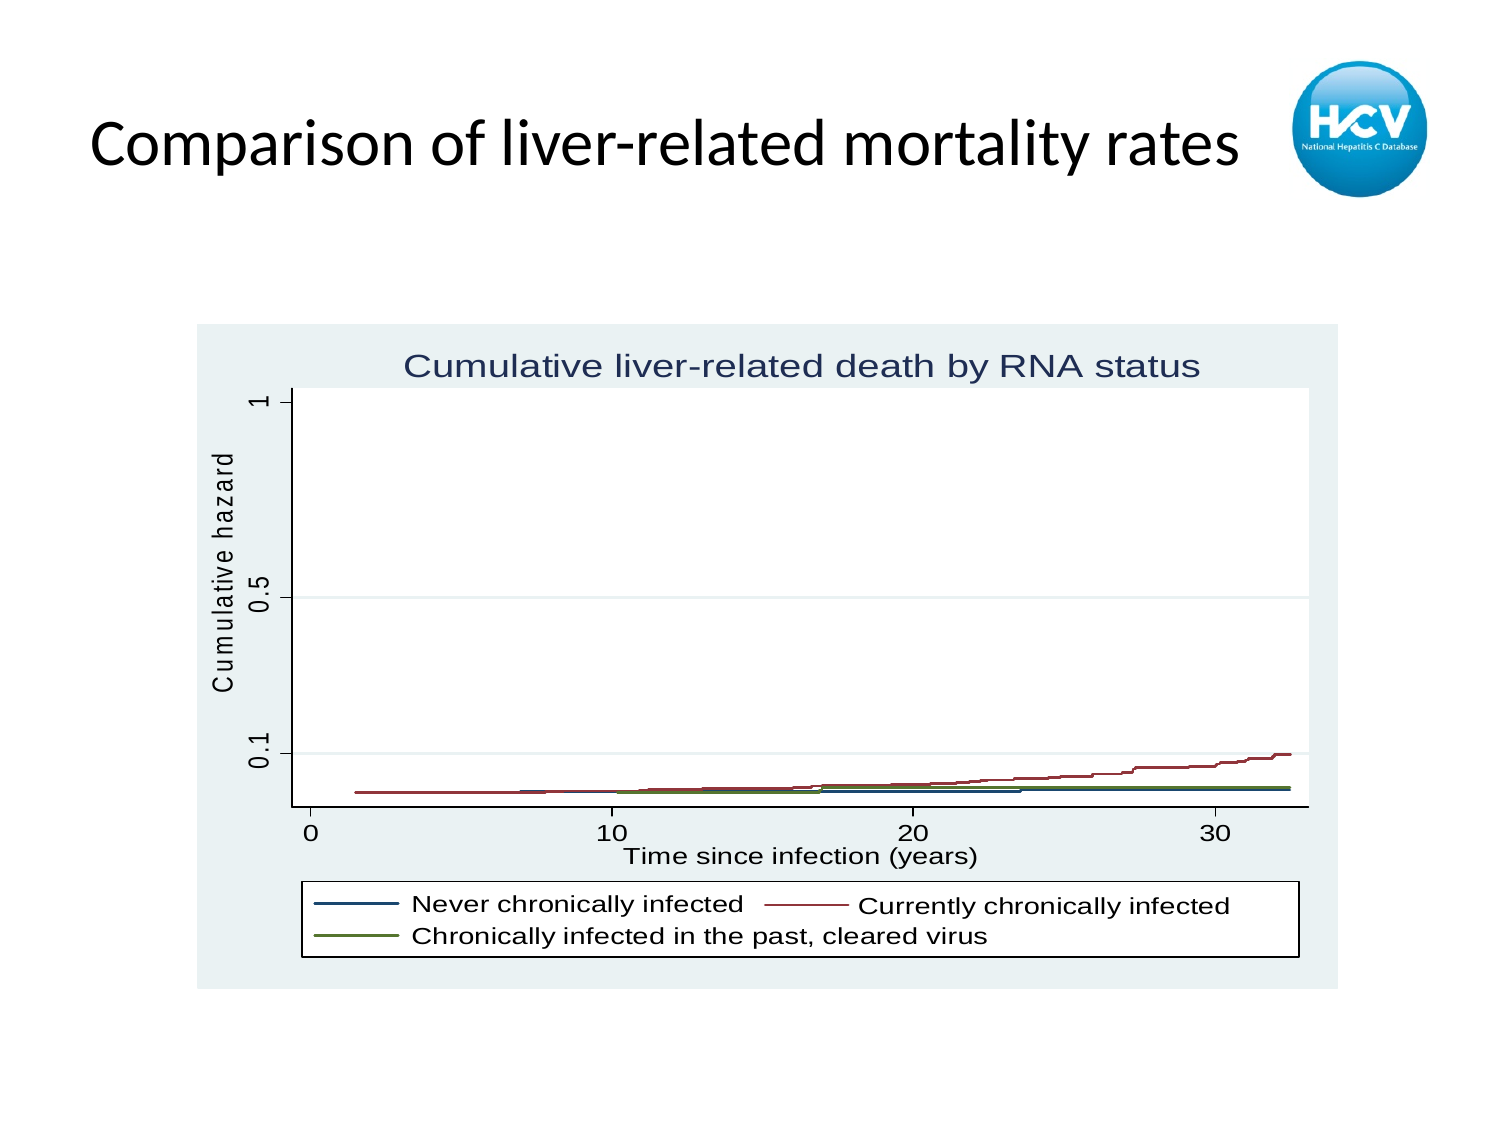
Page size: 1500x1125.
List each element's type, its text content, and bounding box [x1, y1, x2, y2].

picture [1288, 58, 1430, 200]
title Comparison of liver-related mortality rates [75, 45, 1425, 233]
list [187, 316, 1348, 997]
